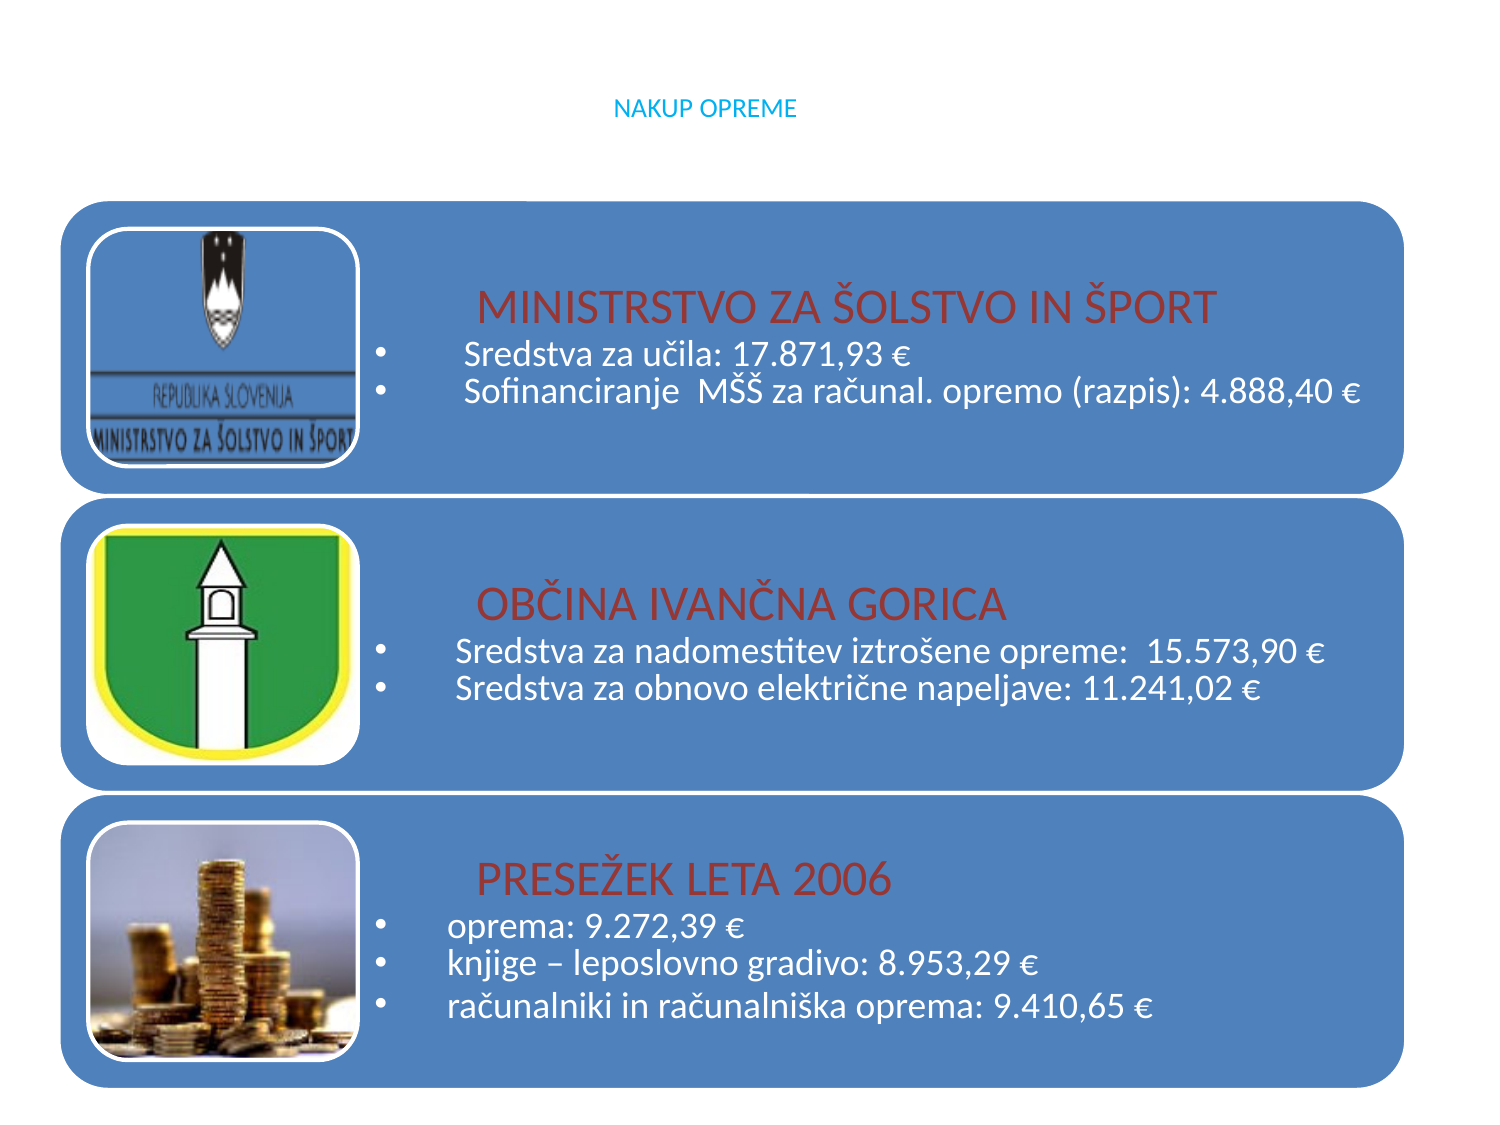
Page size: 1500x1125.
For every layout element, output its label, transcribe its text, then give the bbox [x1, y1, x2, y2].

title NAKUP OPREME [75, 82, 1336, 164]
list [58, 198, 1407, 1091]
